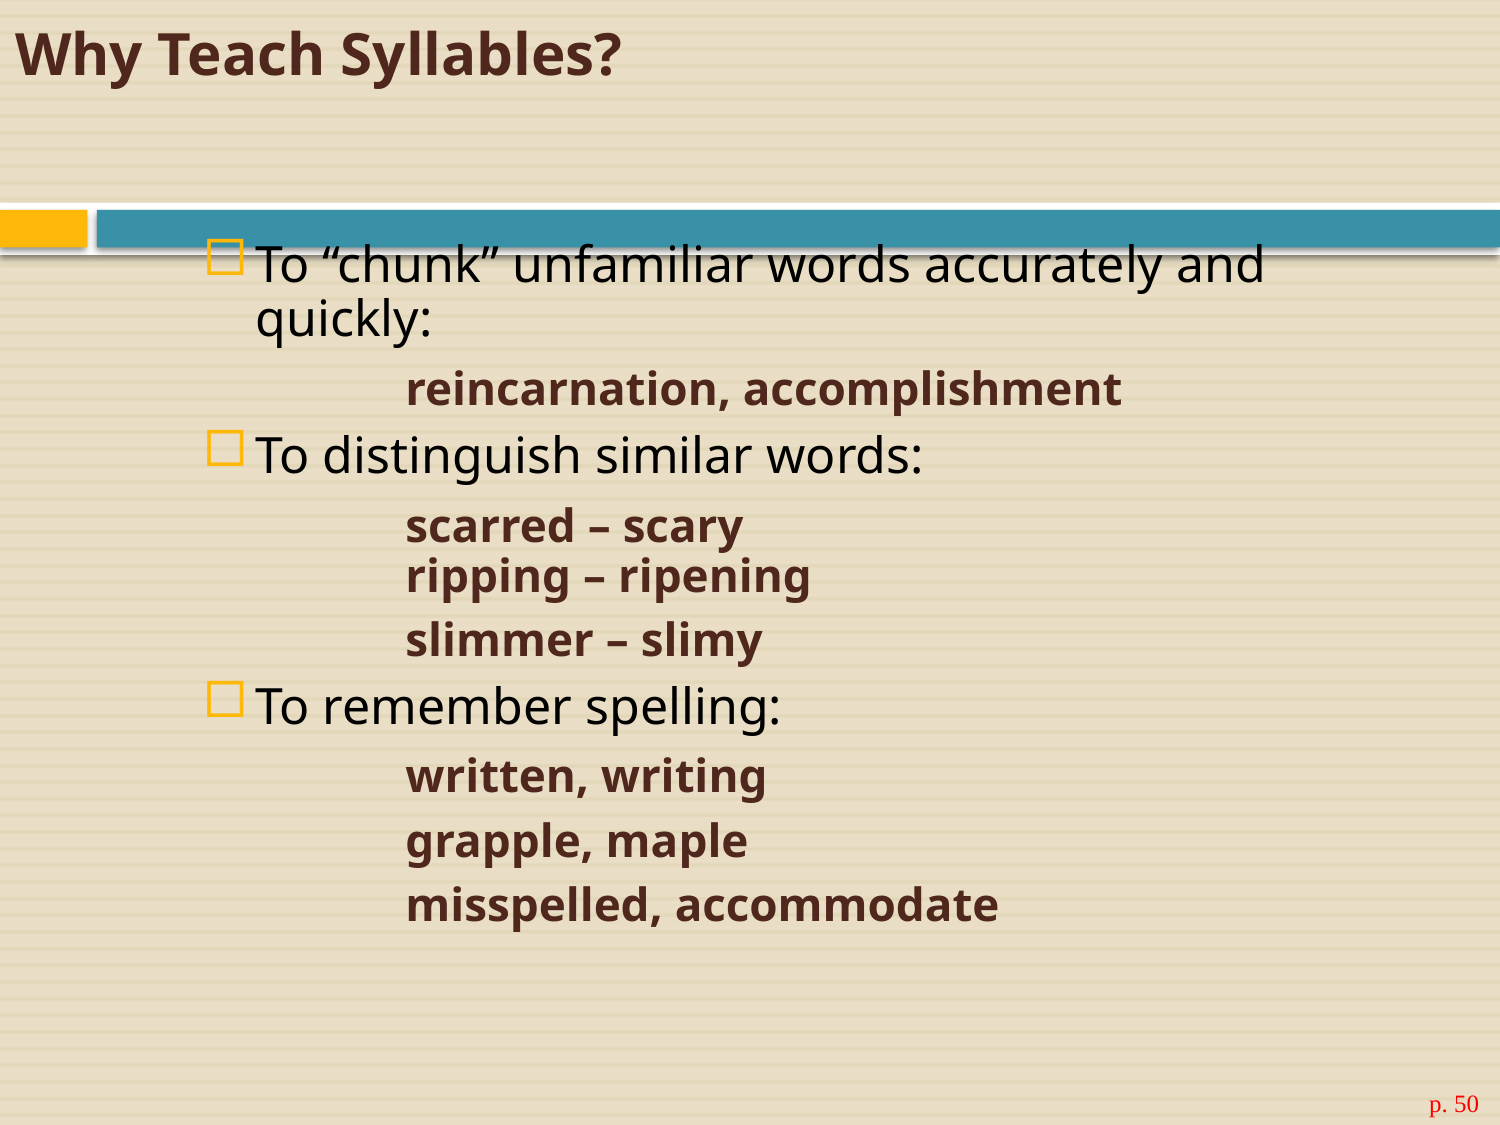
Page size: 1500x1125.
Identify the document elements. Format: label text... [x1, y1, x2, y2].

text_box p. 50 [1414, 1079, 1500, 1125]
title Why Teach Syllables? [0, 0, 651, 104]
list To “chunk” unfamiliar words accurately and quickly: reincarnation, accomplishment To distinguish similar words: scarred – scary ripping – ripening slimmer – slimy To remember spelling: written, writing grapple, maple misspelled, accommodate [187, 231, 1376, 920]
